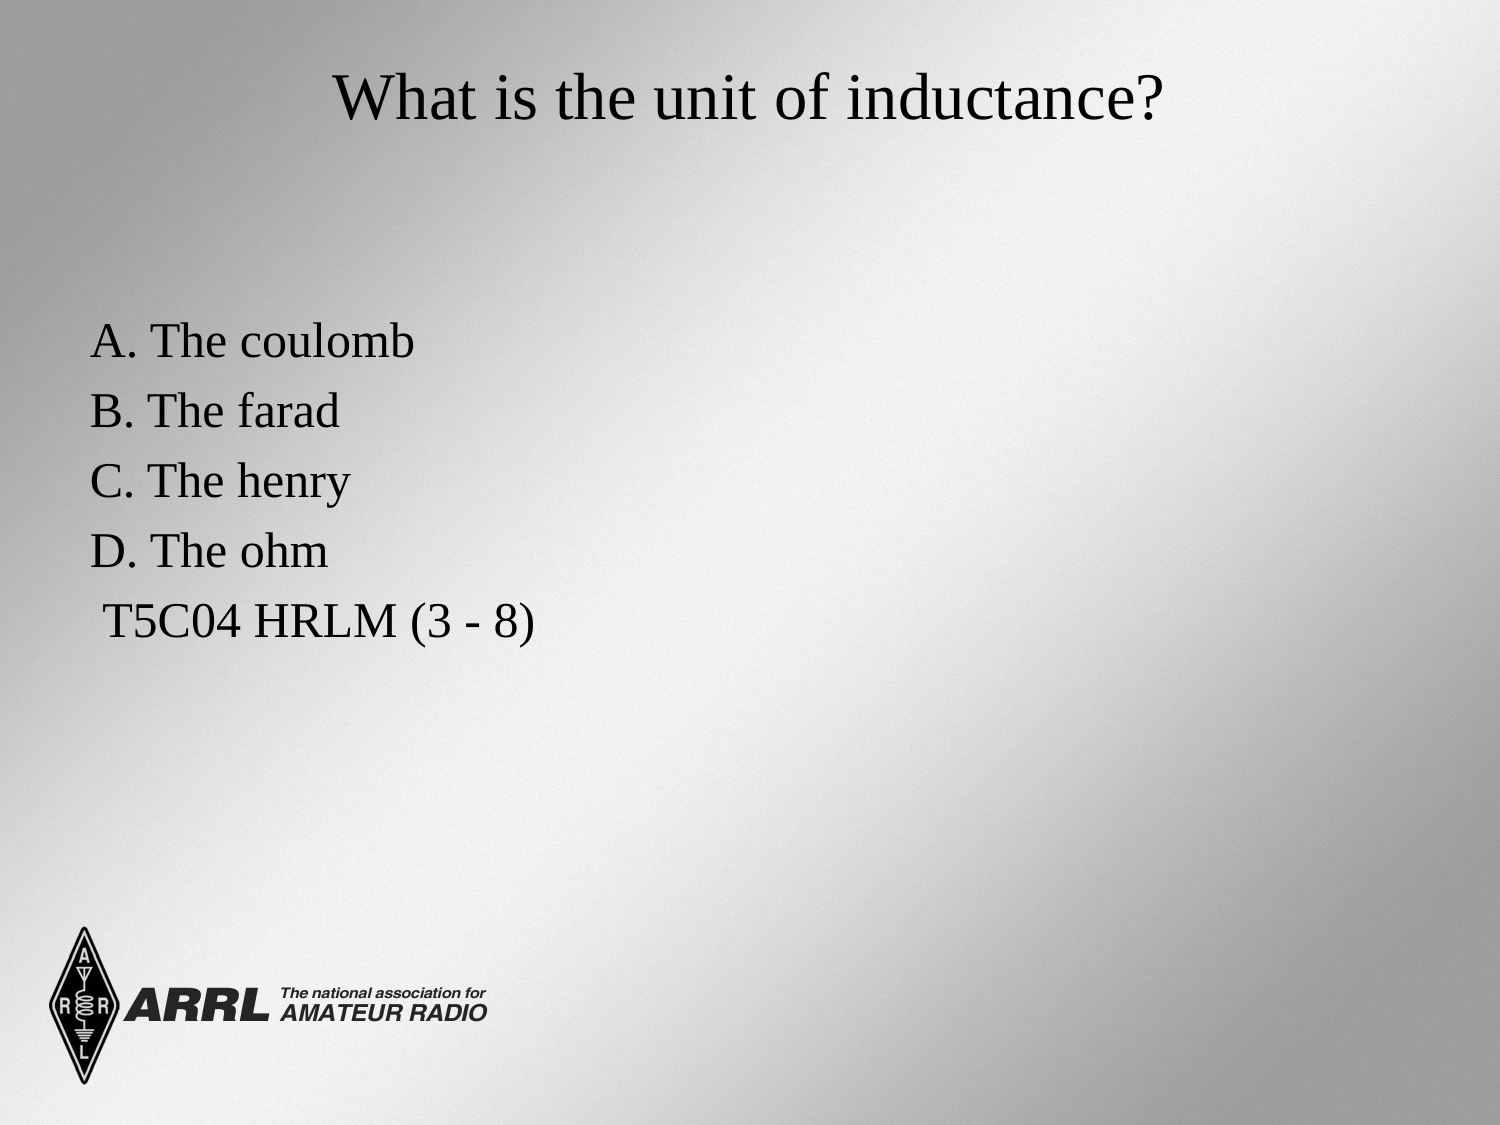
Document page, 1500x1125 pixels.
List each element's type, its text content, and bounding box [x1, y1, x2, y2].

picture [0, 0, 1500, 1125]
list A. The coulomb B. The farad C. The henry D. The ohm T5C04 HRLM (3 - 8) [75, 299, 1425, 1005]
title What is the unit of inductance? [75, 45, 1425, 233]
